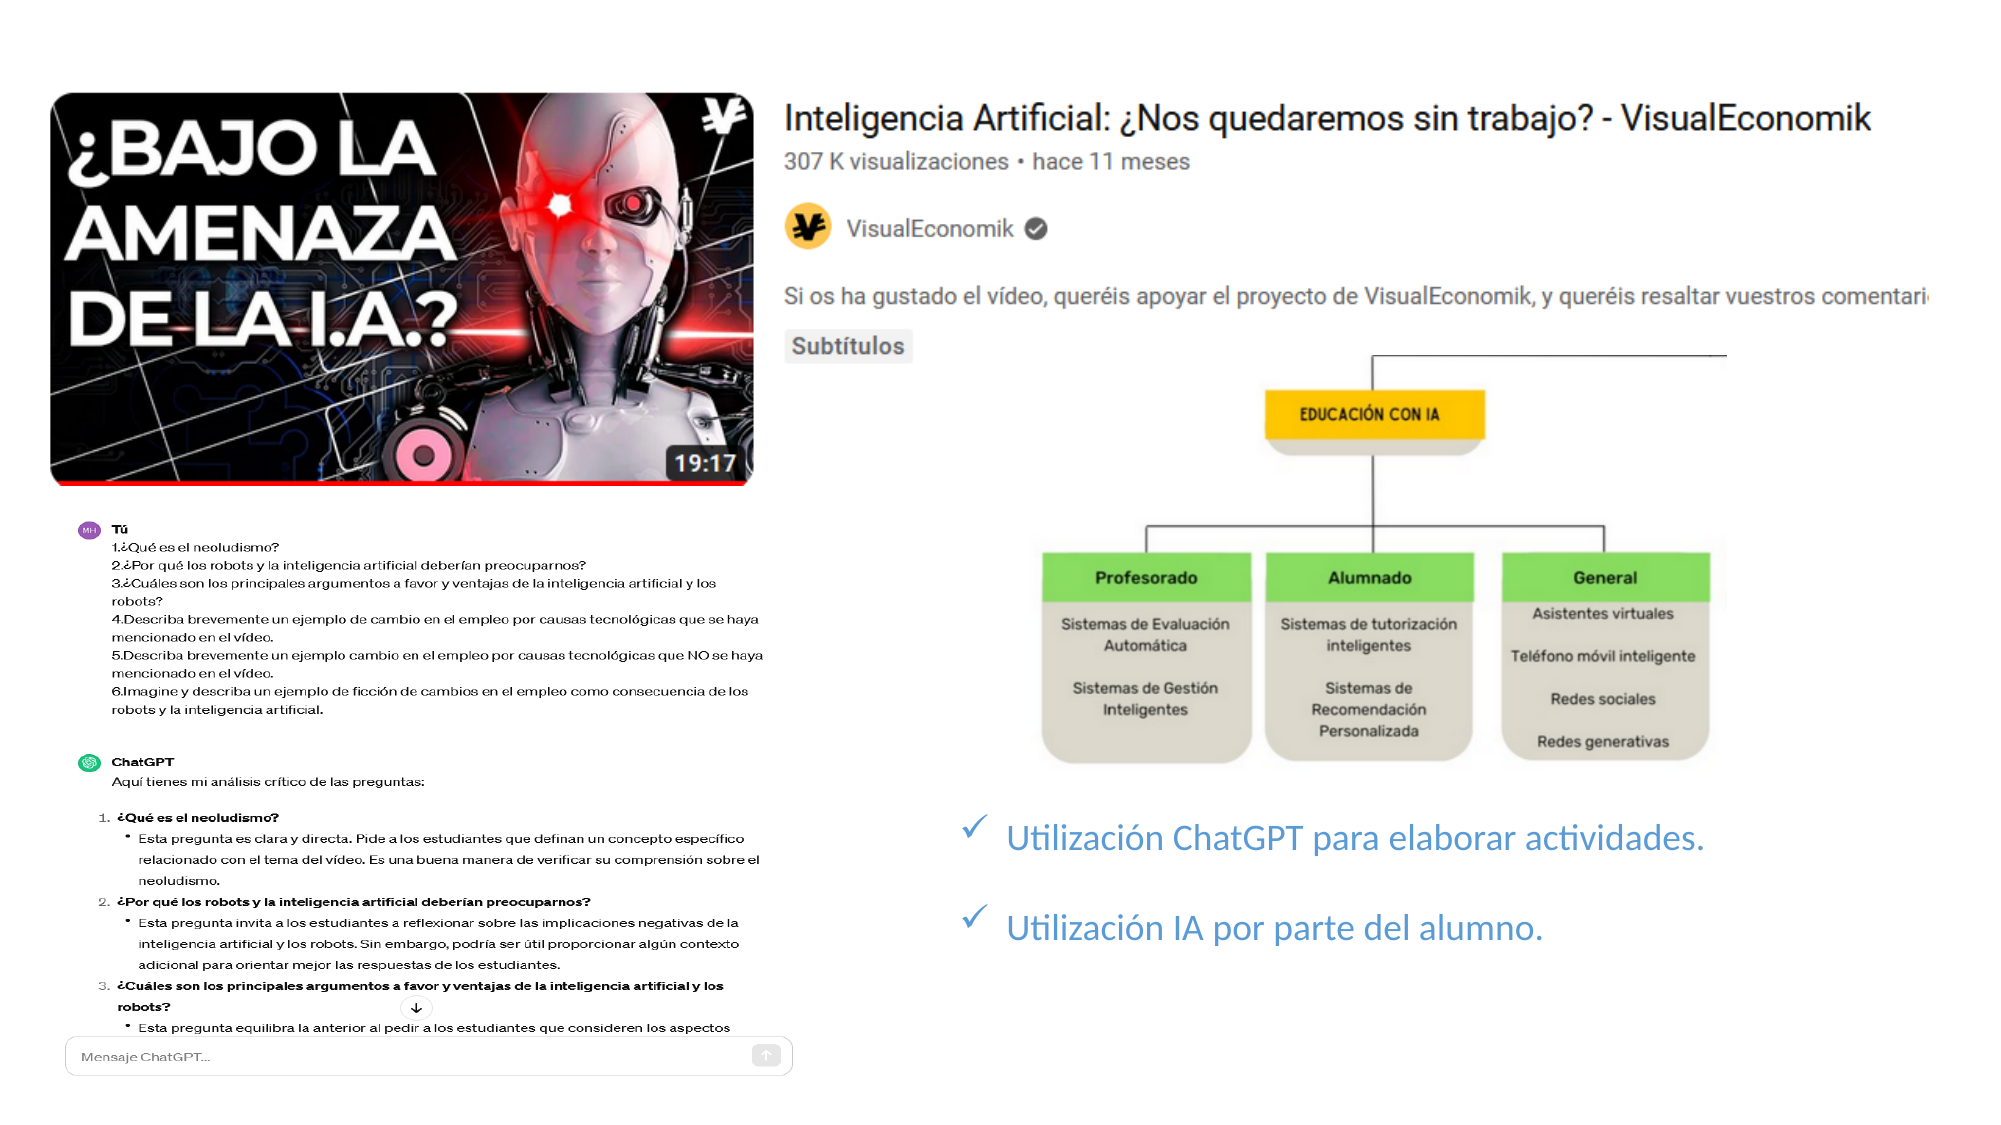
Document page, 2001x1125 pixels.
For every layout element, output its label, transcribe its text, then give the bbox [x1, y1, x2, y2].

text_box Utilización ChatGPT para elaborar actividades. Utilización IA por parte del alumno. [944, 805, 1871, 989]
picture [49, 503, 801, 1082]
picture [49, 90, 1929, 794]
